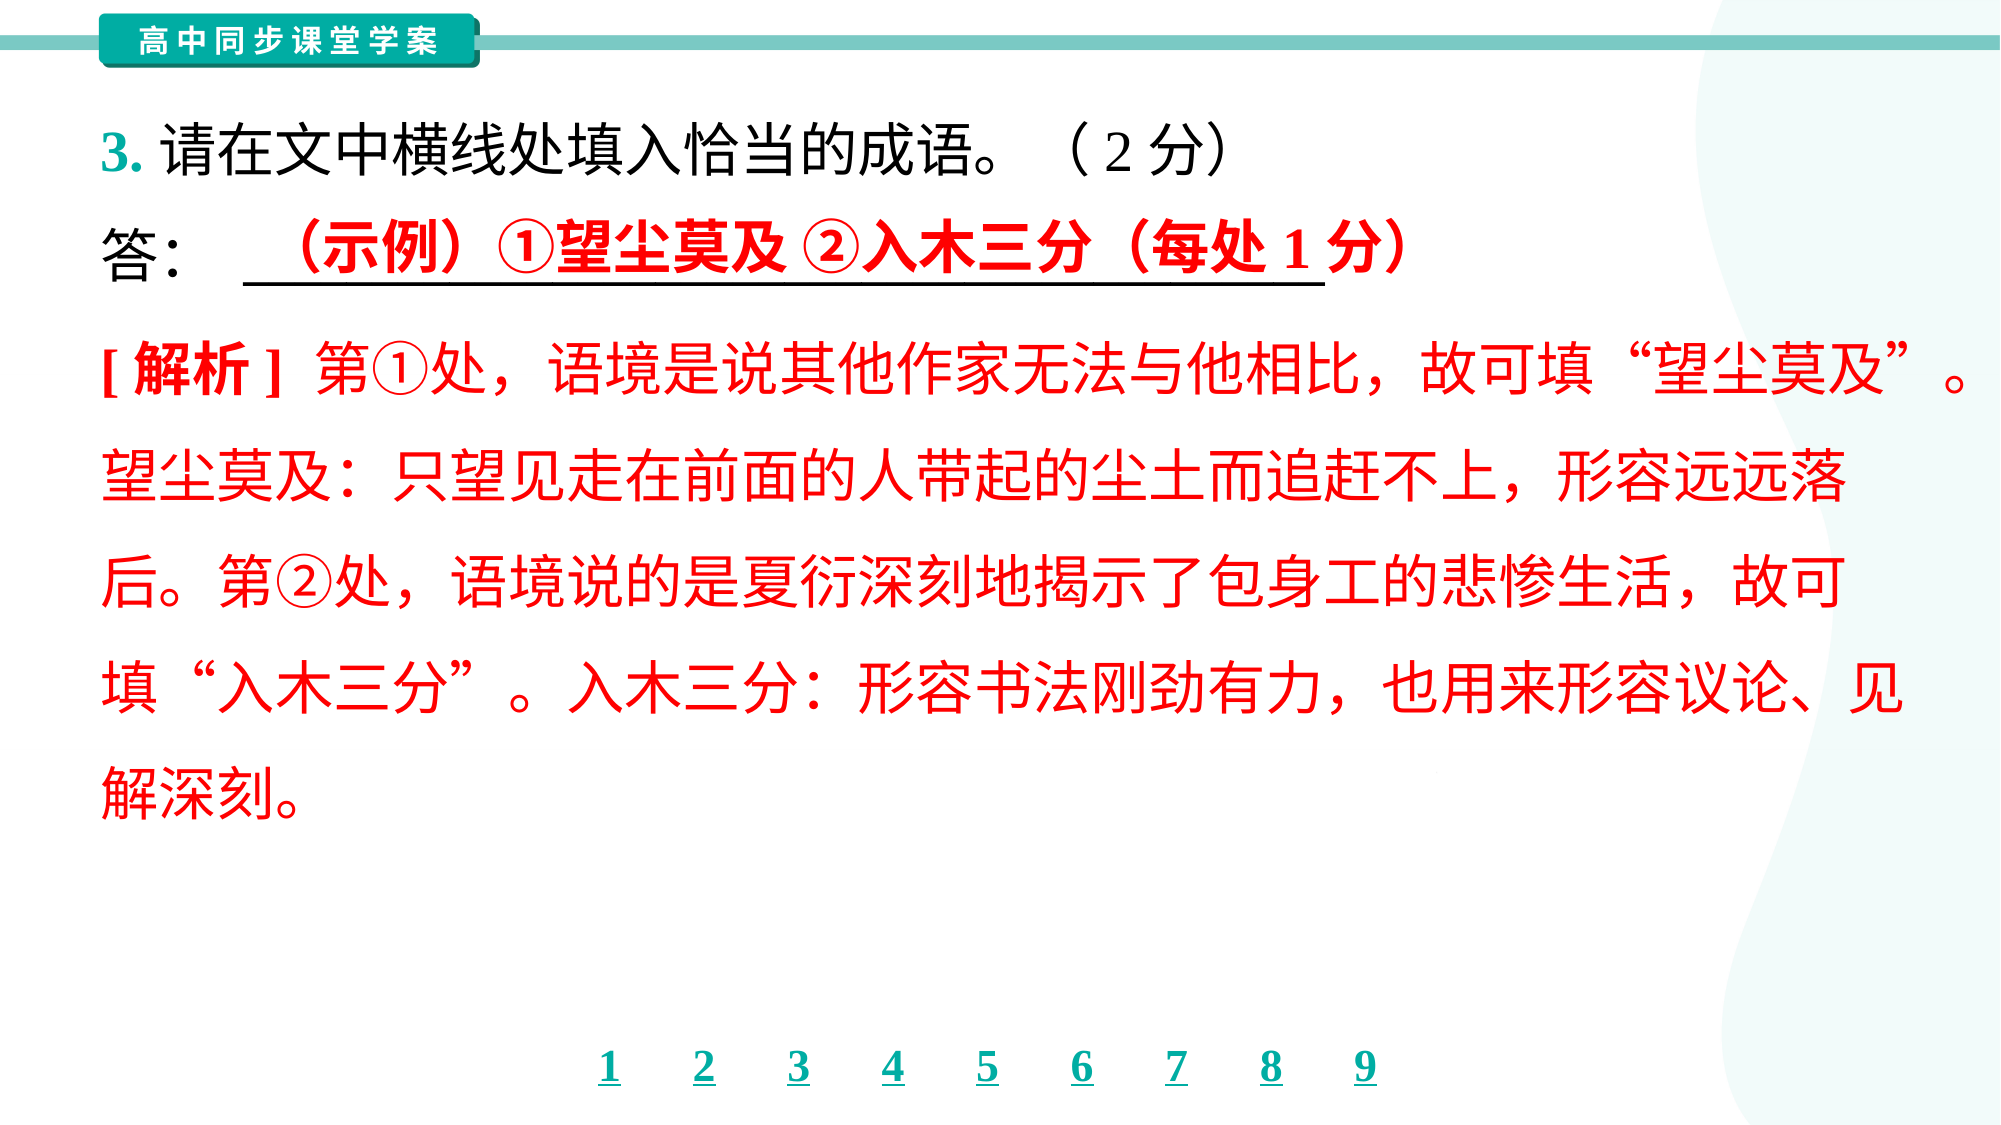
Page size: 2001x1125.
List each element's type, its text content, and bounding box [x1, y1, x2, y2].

text_box [解析] 第①处，语境是说其他作家无法与他相比，故可填“望尘莫及”。 望尘莫及：只望见走在前面的人带起的尘土而追赶不上，形容远远落 后。第②处，语境说的是夏衍深刻地揭示了包身工的悲惨生活，故可 填“入木三分”。入木三分：形容书法刚劲有力，也用来形容议论、见 解深刻。 [100, 296, 1899, 828]
text_box 3.请在文中横线处填入恰当的成语。（2分） 答： __________________________________________ [100, 76, 1899, 290]
picture [0, 0, 2000, 1125]
text_box （示例）①望尘莫及 ②入木三分（每处1分） [245, 178, 1461, 281]
